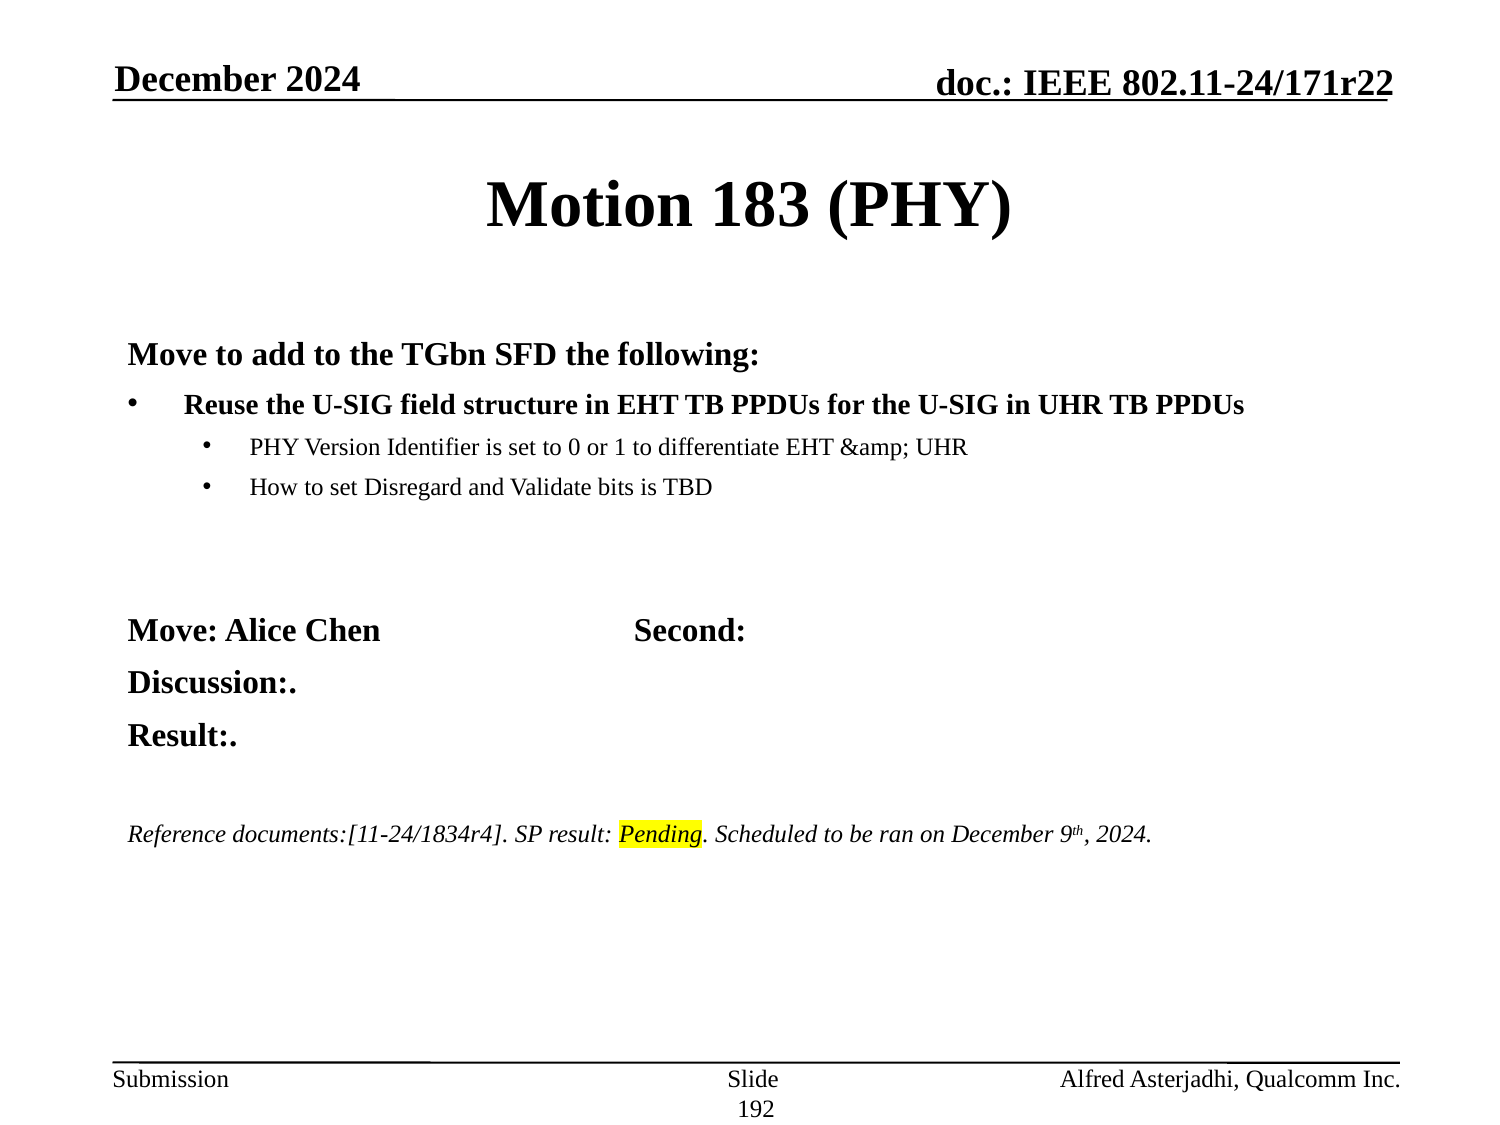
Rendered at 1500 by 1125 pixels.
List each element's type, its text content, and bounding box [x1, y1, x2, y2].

slide_number Slide 192 [712, 1061, 800, 1123]
footer Alfred Asterjadhi, Qualcomm Inc. [878, 1061, 1402, 1093]
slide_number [114, 54, 423, 100]
list Move to add to the TGbn SFD the following: Reuse the U-SIG field structure in EHT TB PPDUs for the U-SIG in UHR TB PPDUs PHY Version Identifier is set to 0 or 1 to differentiate EHT &amp; UHR How to set Disregard and Validate bits is TBD Move: Alice Chen Second: Discussion:. Result:. Reference documents:[11-24/1834r4]. SP result: Pending. Scheduled to be ran on December 9th, 2024. [112, 324, 1388, 1000]
title Motion 183 (PHY) [112, 112, 1388, 288]
